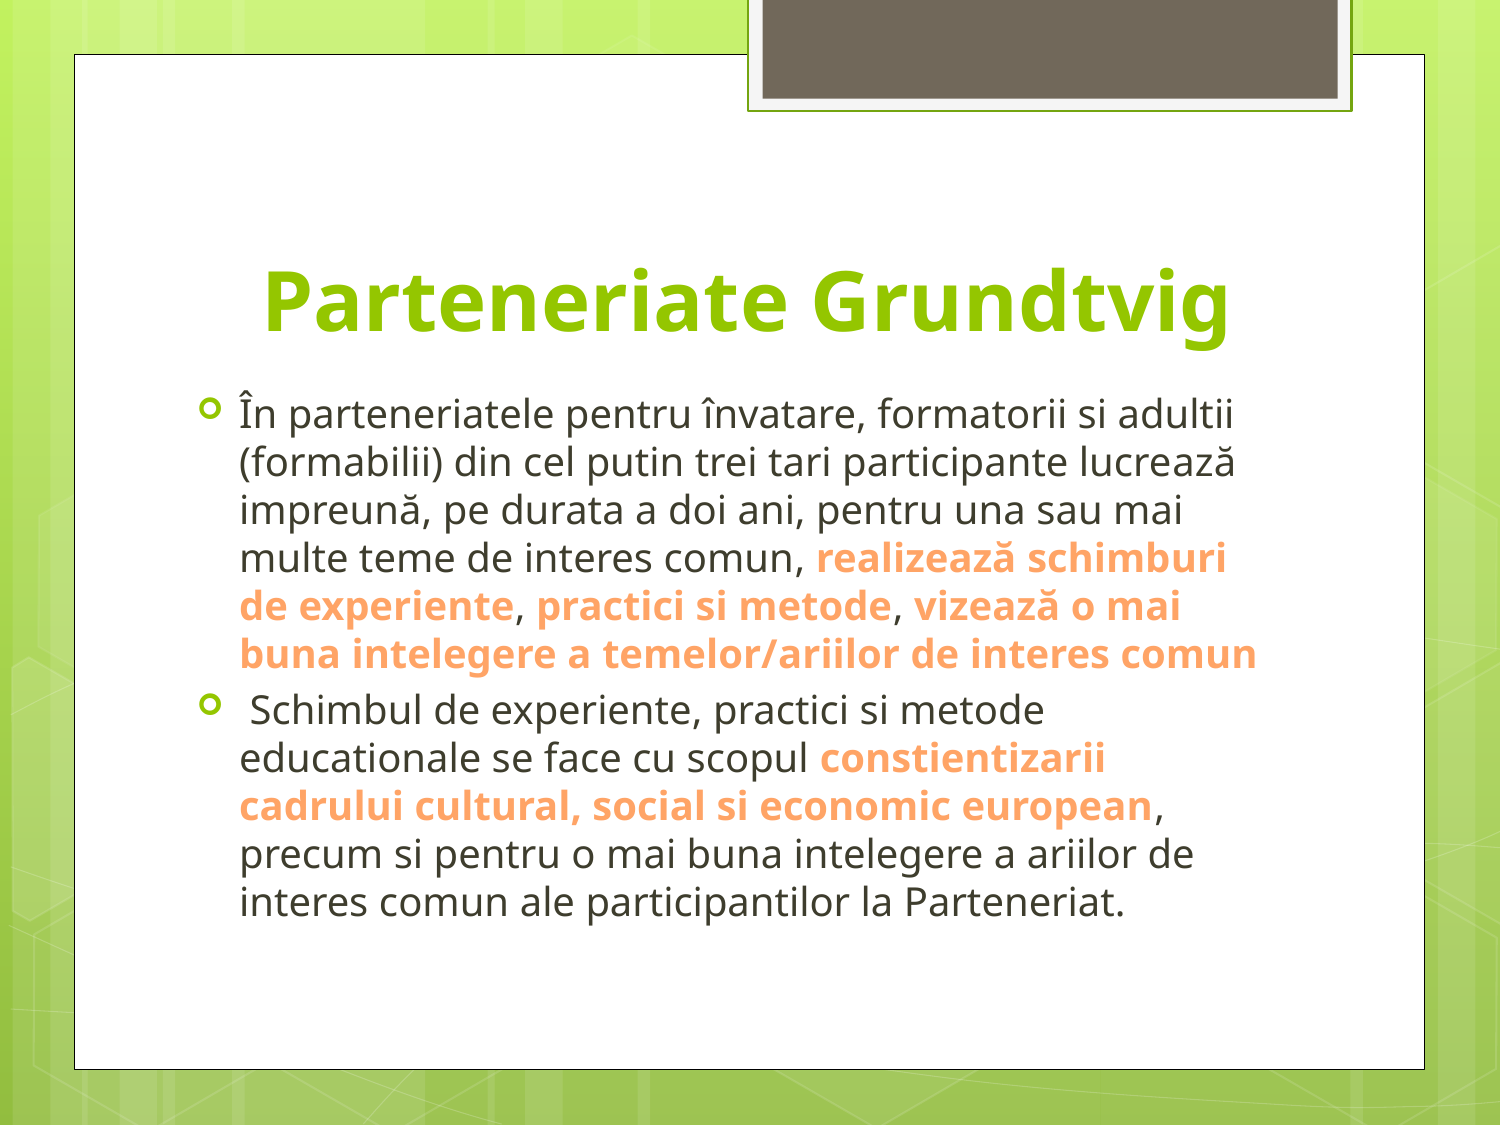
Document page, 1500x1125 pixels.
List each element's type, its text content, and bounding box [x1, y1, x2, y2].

title Parteneriate Grundtvig [171, 168, 1324, 357]
list În parteneriatele pentru învatare, formatorii si adultii (formabilii) din cel putin trei tari participante lucrează impreună, pe durata a doi ani, pentru una sau mai multe teme de interes comun, realizează schimburi de experiente, practici si metode, vizează o mai buna intelegere a temelor/ariilor de interes comun Schimbul de experiente, practici si metode educationale se face cu scopul constientizarii cadrului cultural, social si economic european, precum si pentru o mai buna intelegere a ariilor de interes comun ale participantilor la Parteneriat. [171, 381, 1283, 957]
